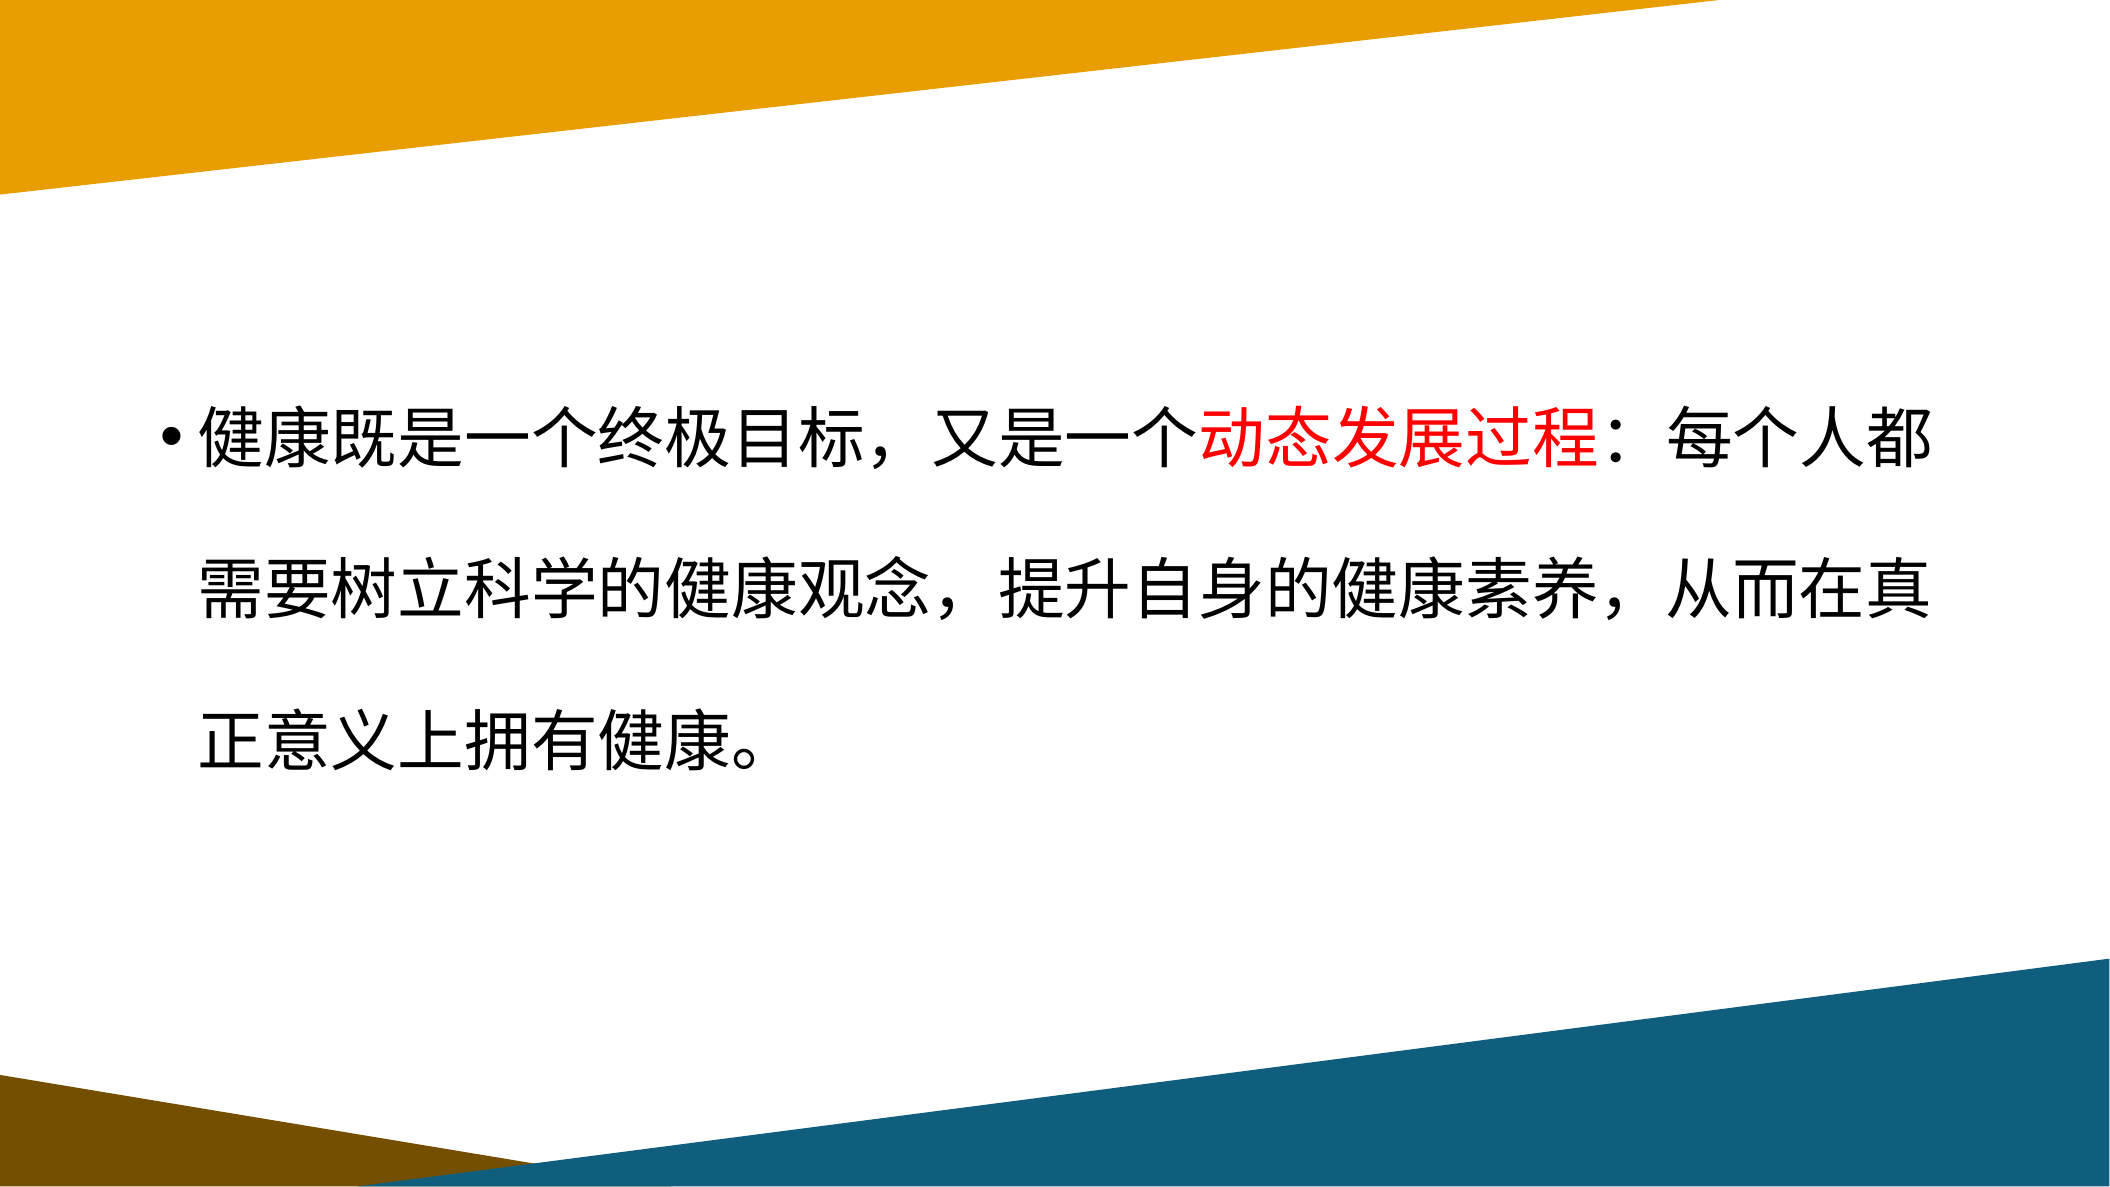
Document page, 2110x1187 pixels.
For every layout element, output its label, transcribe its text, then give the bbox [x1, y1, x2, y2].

list 健康既是一个终极目标，又是一个动态发展过程：每个人都需要树立科学的健康观念，提升自身的健康素养，从而在真正意义上拥有健康。 [145, 315, 1965, 1069]
